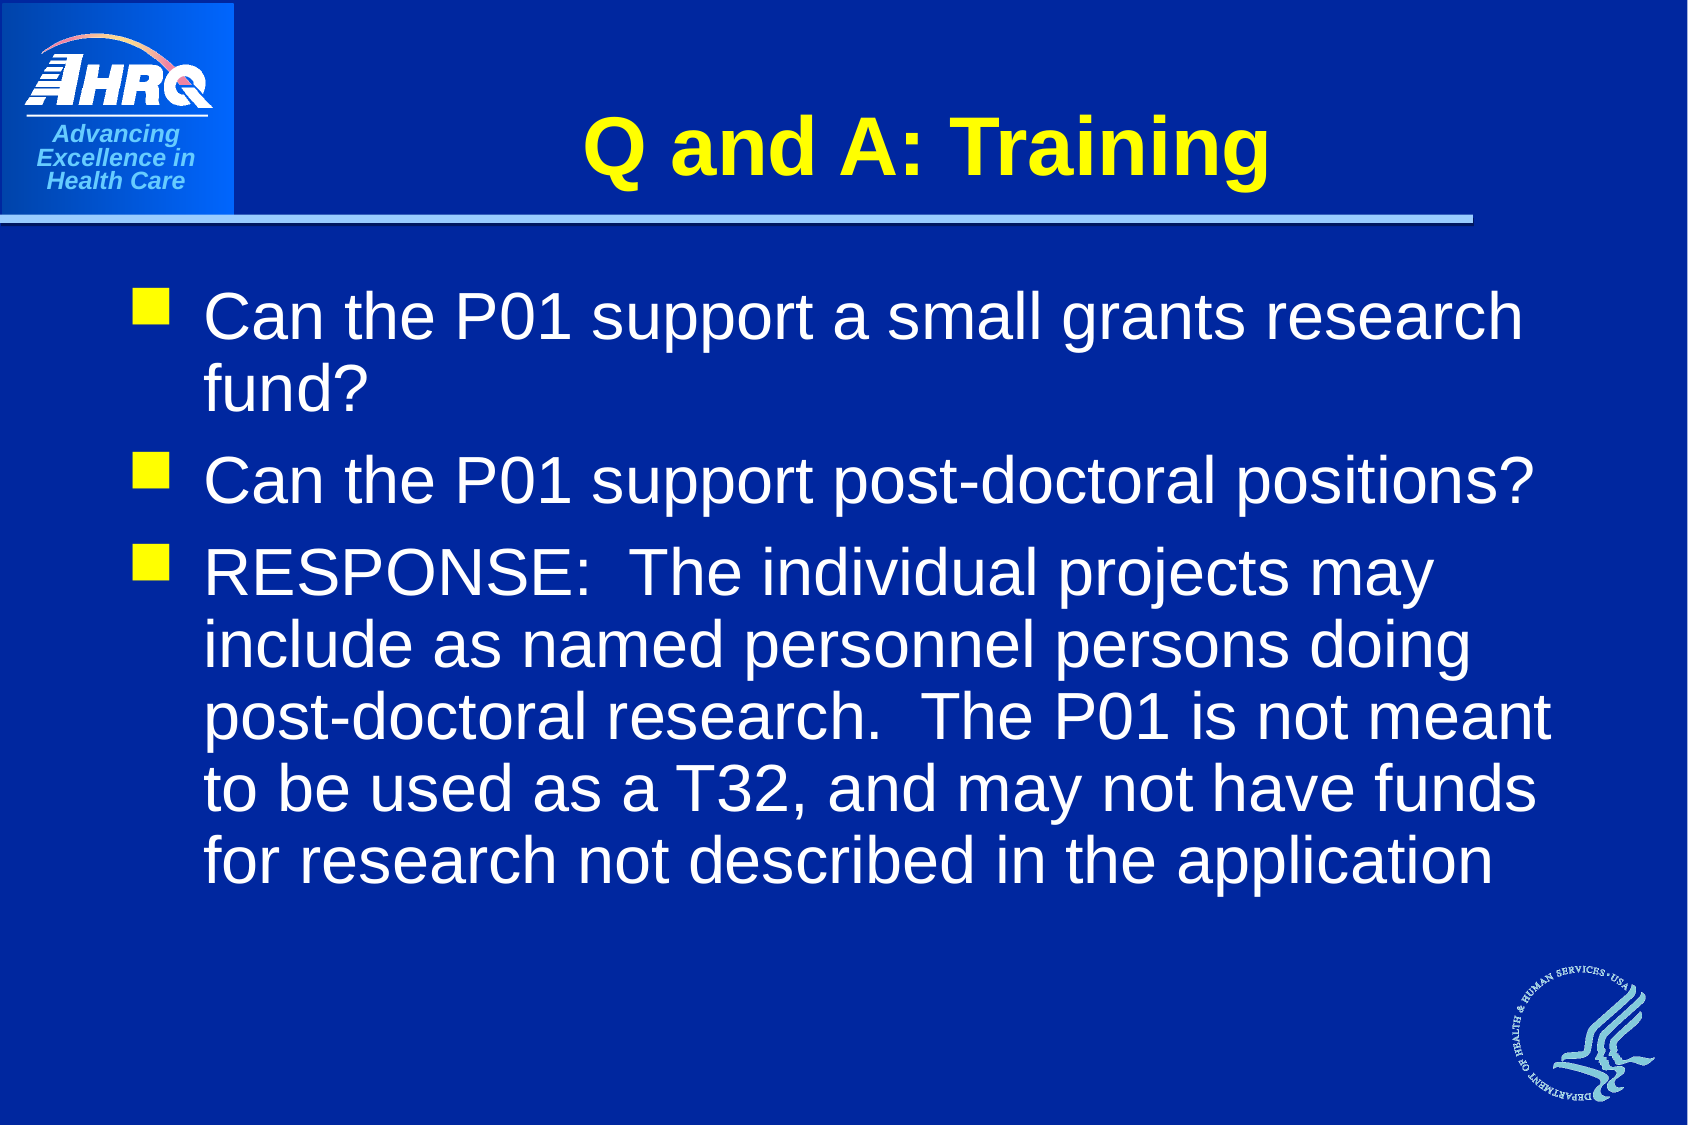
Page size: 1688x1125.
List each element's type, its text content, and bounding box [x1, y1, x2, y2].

picture [9, 12, 229, 133]
picture [1493, 950, 1670, 1123]
list Can the P01 support a small grants research fund? Can the P01 support post-doctoral positions? RESPONSE: The individual projects may include as named personnel persons doing post-doctoral research. The P01 is not meant to be used as a T32, and may not have funds for research not described in the application [111, 274, 1588, 751]
title Q and A: Training [268, 56, 1588, 202]
